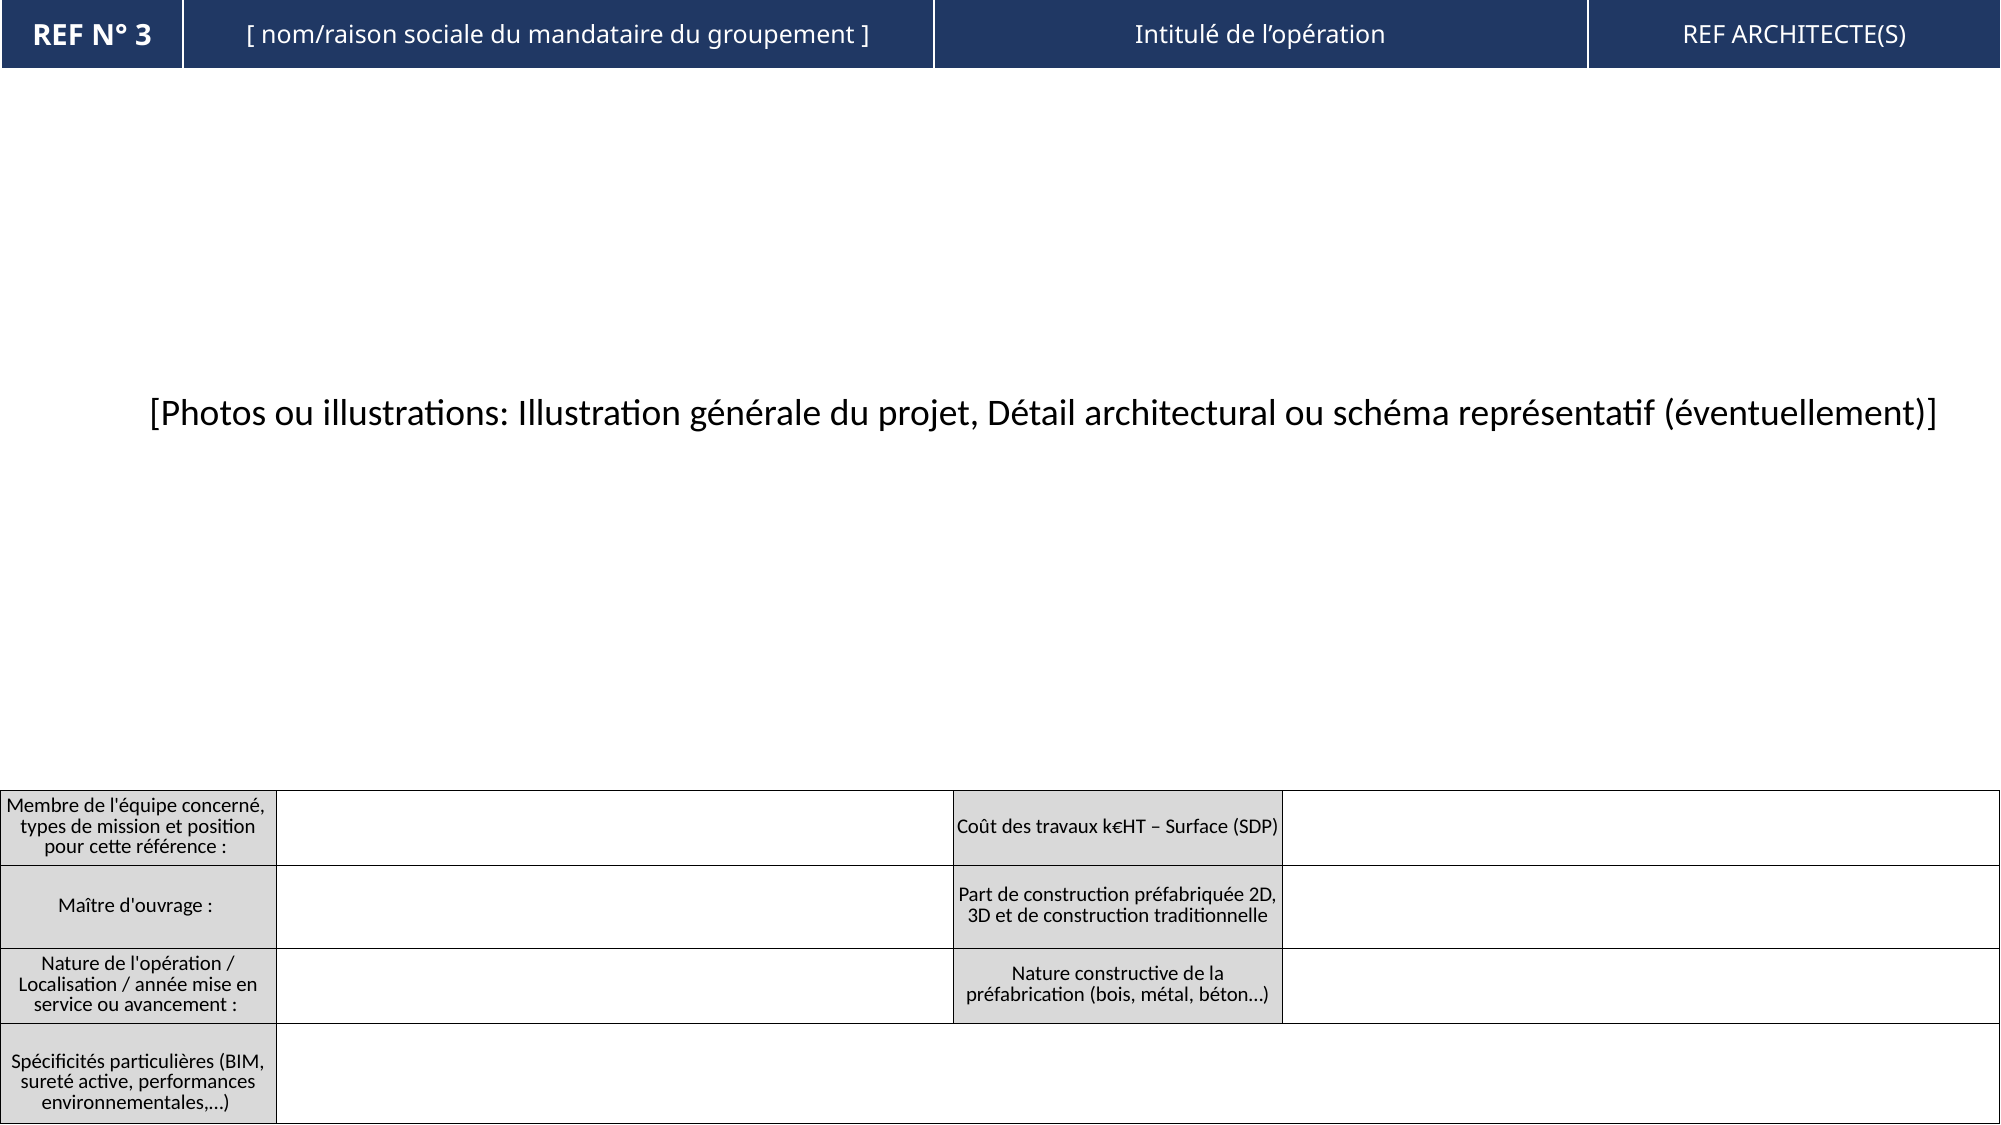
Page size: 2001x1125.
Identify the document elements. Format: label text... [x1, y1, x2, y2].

table_cell Part de construction préfabriquée 2D, 3D et de construction traditionnelle [954, 866, 1282, 948]
table_cell Maître d'ouvrage : [1, 866, 276, 948]
table_header [1283, 791, 1999, 865]
table_header Coût des travaux k€HT – Surface (SDP) [954, 791, 1282, 865]
table_cell [1283, 949, 1999, 1023]
table_header Membre de l'équipe concerné, types de mission et position pour cette référence : [1, 791, 276, 865]
table_header REF ARCHITECTE(S) [1589, 0, 2000, 68]
table_cell Nature de l'opération / Localisation / année mise en service ou avancement : [1, 949, 276, 1023]
table_header [277, 791, 953, 865]
table_cell [277, 866, 953, 948]
table_header REF N° 3 [2, 0, 182, 68]
table_header Intitulé de l’opération [935, 0, 1587, 68]
text_box [Photos ou illustrations: Illustration générale du projet, Détail architectural ou schéma représentatif (éventuellement)] [113, 380, 1976, 440]
table_header [ nom/raison sociale du mandataire du groupement ] [184, 0, 933, 68]
table_cell [277, 1024, 1999, 1123]
table_cell [1283, 866, 1999, 948]
table_cell Nature constructive de la préfabrication (bois, métal, béton…) [954, 949, 1282, 1023]
table_cell [277, 949, 953, 1023]
table_cell Spécificités particulières (BIM, sureté active, performances environnementales,…) [1, 1024, 276, 1123]
